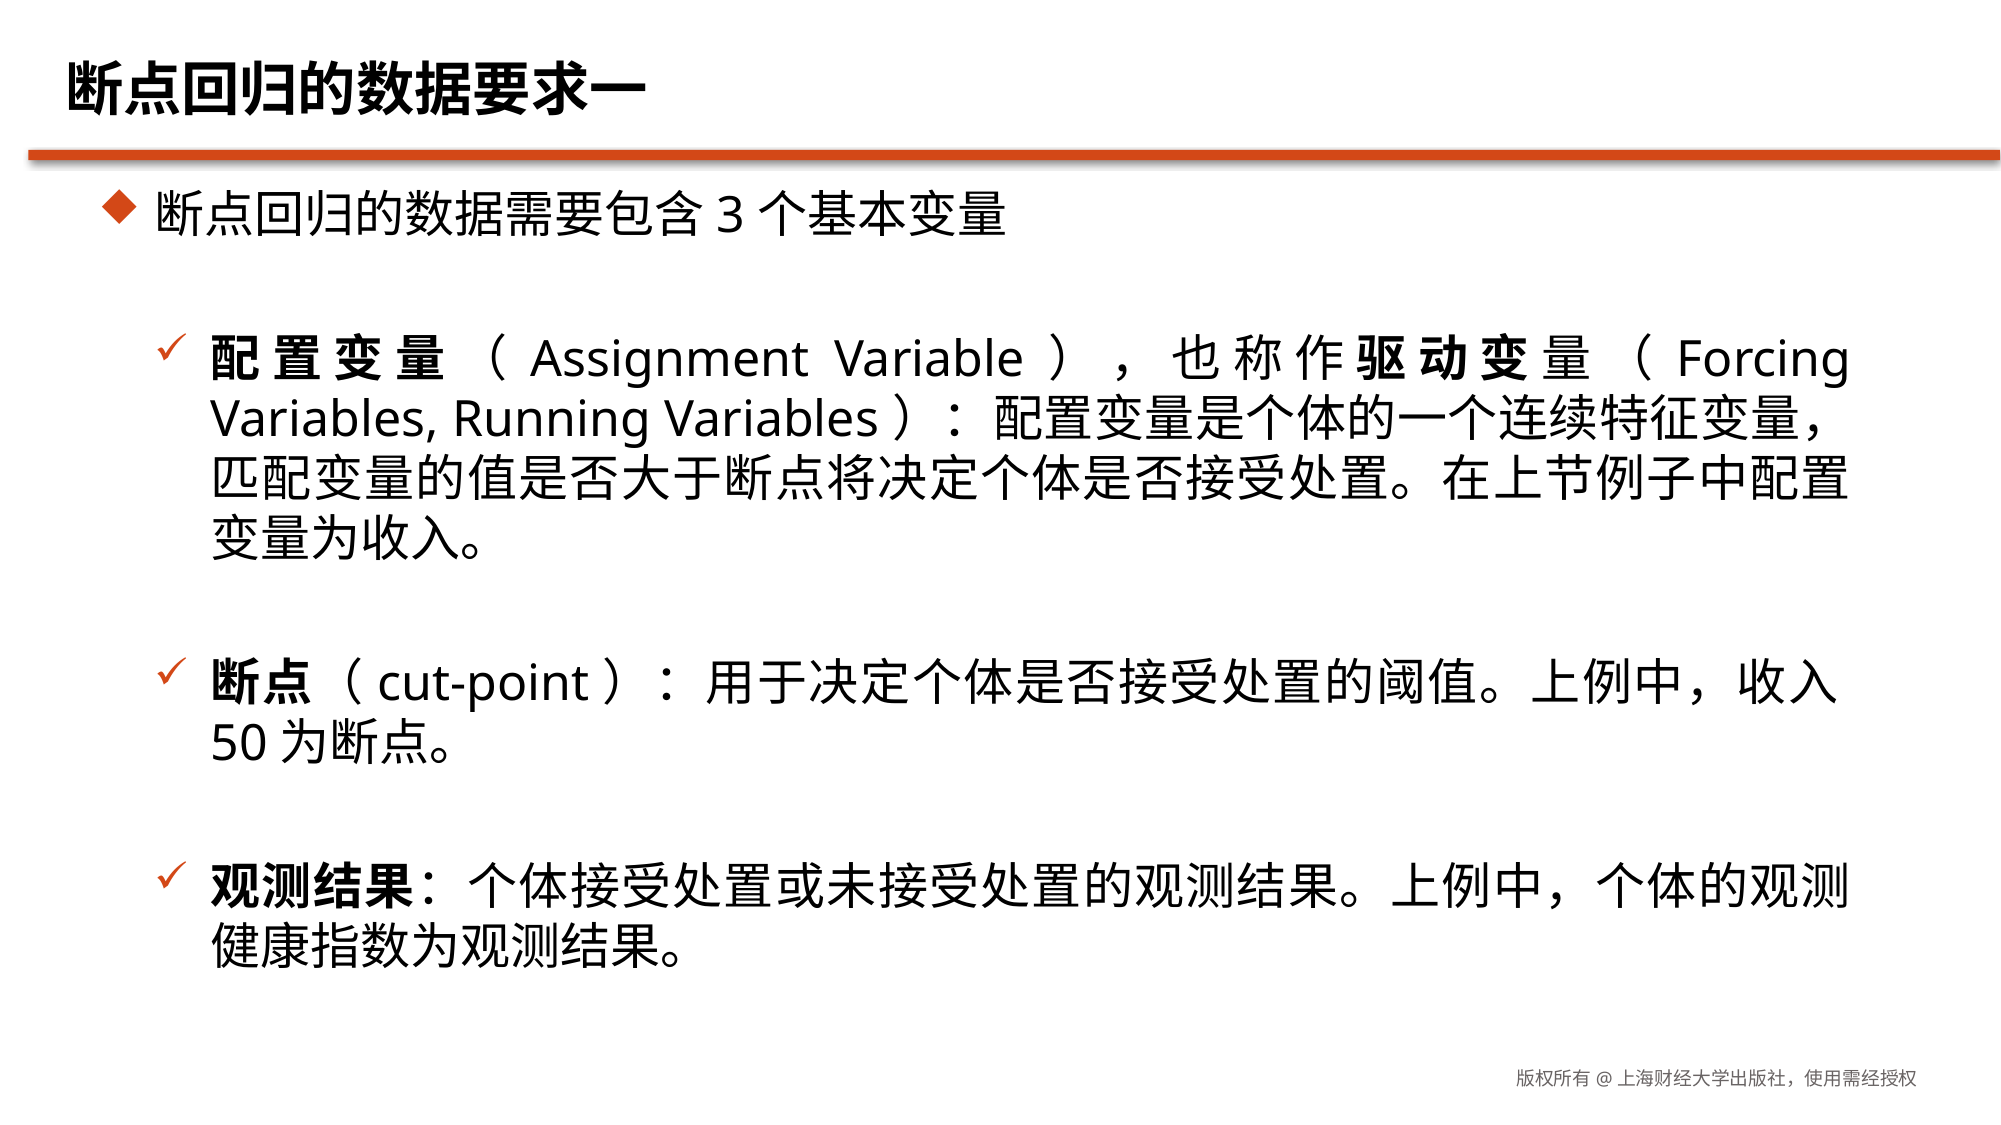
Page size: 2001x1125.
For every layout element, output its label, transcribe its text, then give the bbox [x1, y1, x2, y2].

footer 版权所有@上海财经大学出版社，使用需经授权 [1483, 1046, 1950, 1109]
list 断点回归的数据需要包含3个基本变量 配置变量（Assignment Variable），也称作驱动变量（Forcing Variables, Running Variables）：配置变量是个体的一个连续特征变量，匹配变量的值是否大于断点将决定个体是否接受处置。在上节例子中配置变量为收入。 断点（cut-point）：用于决定个体是否接受处置的阈值。上例中，收入50为断点。 观测结果：个体接受处置或未接受处置的观测结果。上例中，个体的观测健康指数为观测结果。 [83, 174, 1867, 1032]
title 断点回归的数据要求一 [50, 50, 1825, 138]
